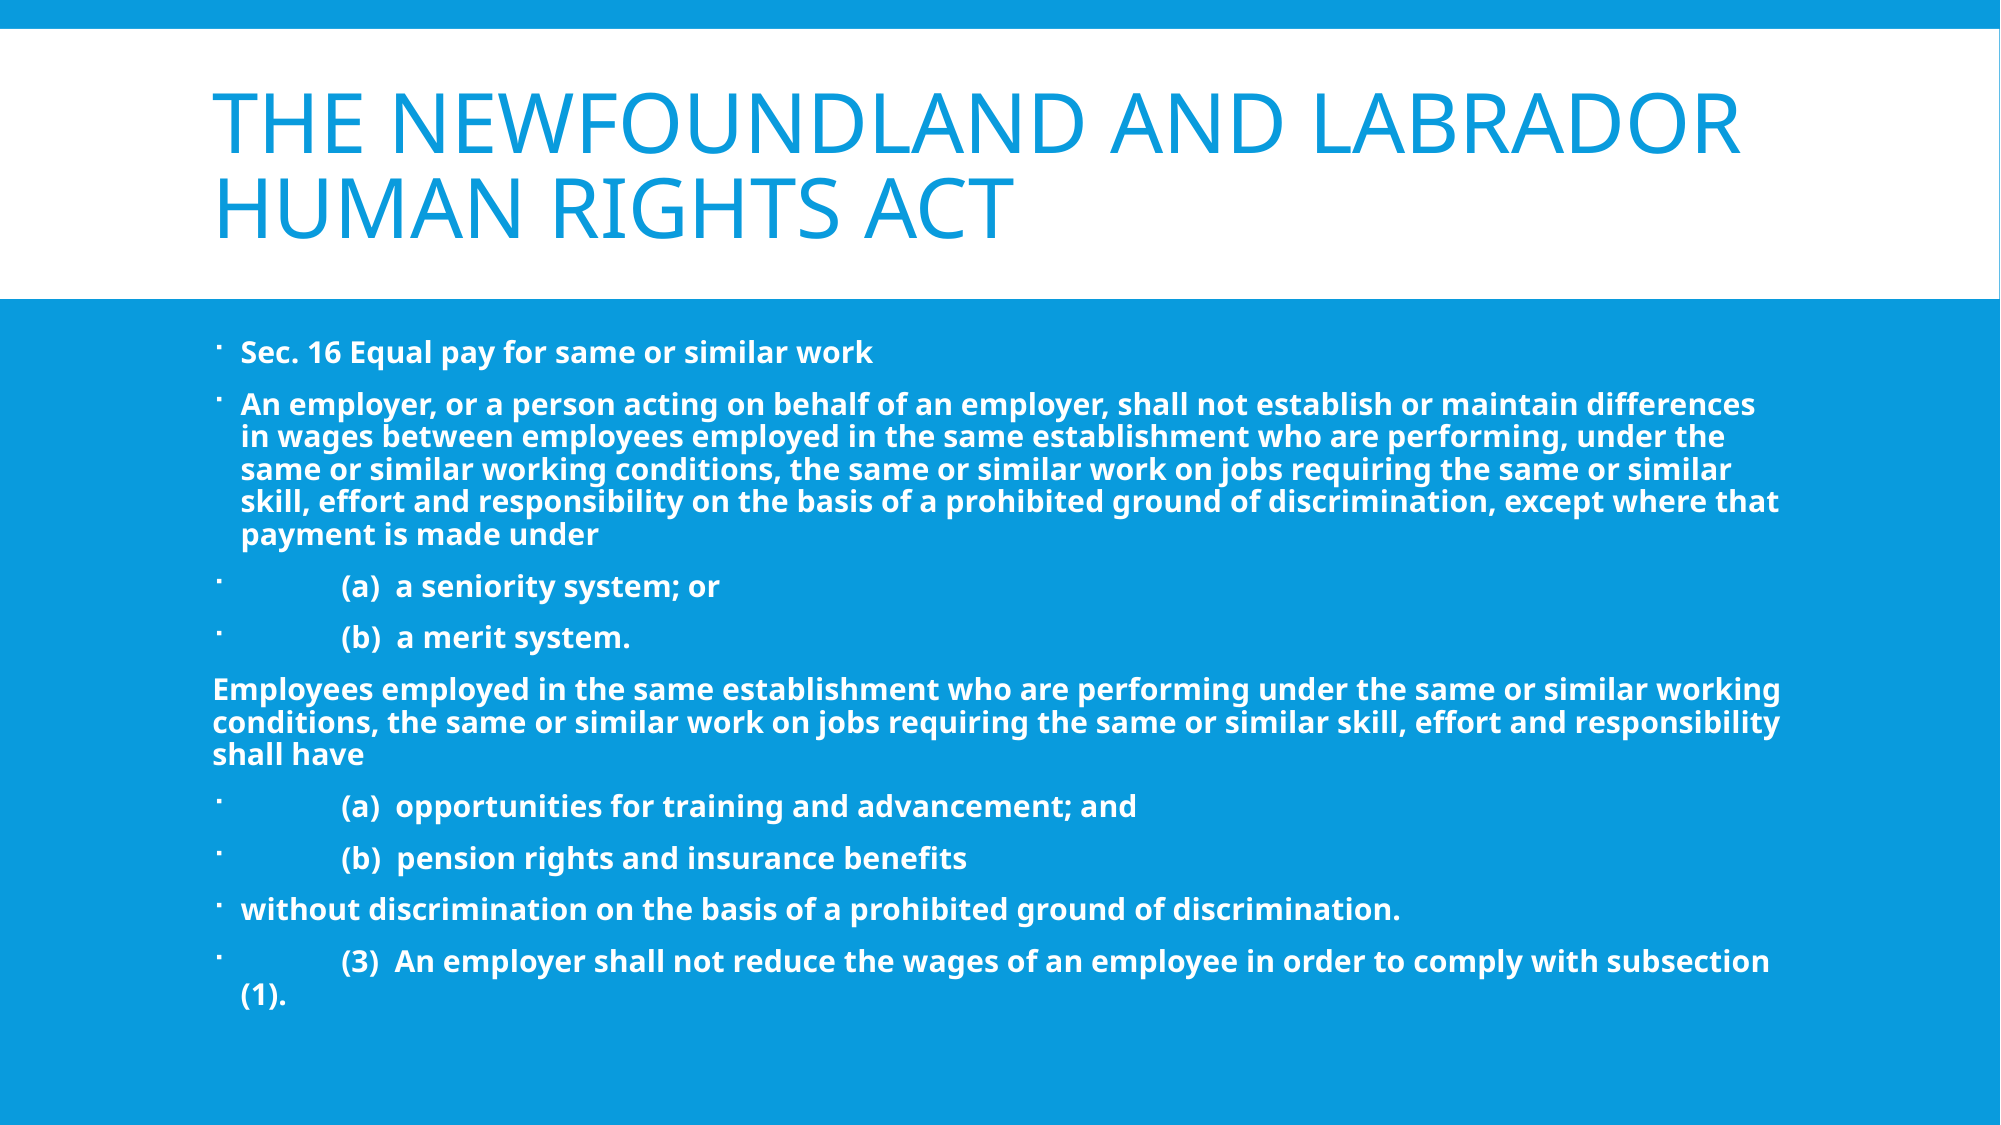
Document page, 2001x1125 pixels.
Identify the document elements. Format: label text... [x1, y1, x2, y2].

title The Newfoundland and Labrador Human Rights Act [197, 46, 1803, 295]
list Sec. 16 Equal pay for same or similar work An employer, or a person acting on behalf of an employer, shall not establish or maintain differences in wages between employees employed in the same establishment who are performing, under the same or similar working conditions, the same or similar work on jobs requiring the same or similar skill, effort and responsibility on the basis of a prohibited ground of discrimination, except where that payment is made under (a) a seniority system; or (b) a merit system. Employees employed in the same establishment who are performing under the same or similar working conditions, the same or similar work on jobs requiring the same or similar skill, effort and responsibility shall have (a) opportunities for training and advancement; and (b) pension rights and insurance benefits without discrimination on the basis of a prohibited ground of discrimination. (3) An employer shall not reduce the wages of an employee in order to comply with subsection (1). [197, 329, 1803, 1020]
